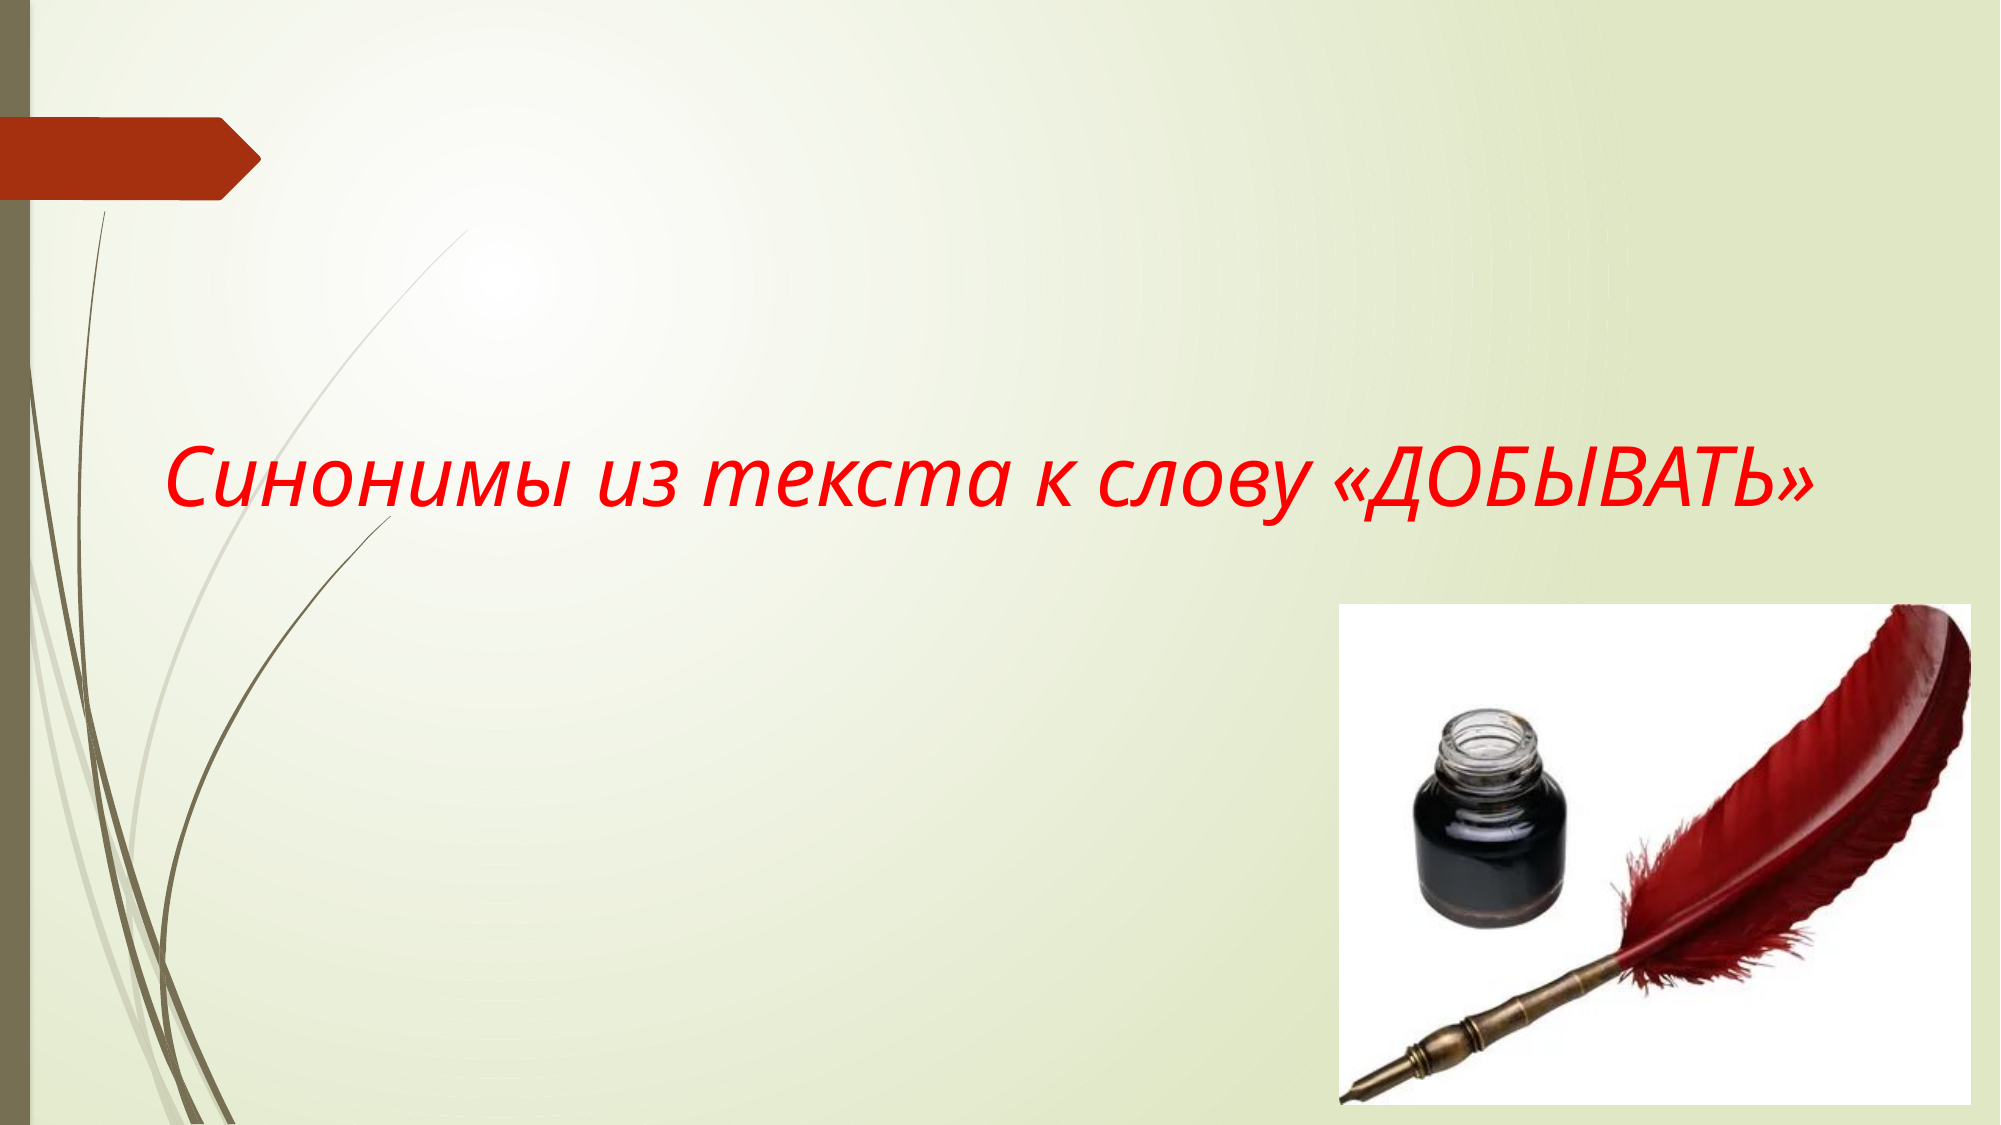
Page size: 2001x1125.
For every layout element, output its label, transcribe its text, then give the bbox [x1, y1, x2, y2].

picture [1338, 604, 1971, 1105]
title [425, 102, 1888, 313]
list Синонимы из текста к слову «ДОБЫВАТЬ» [93, 350, 1888, 970]
